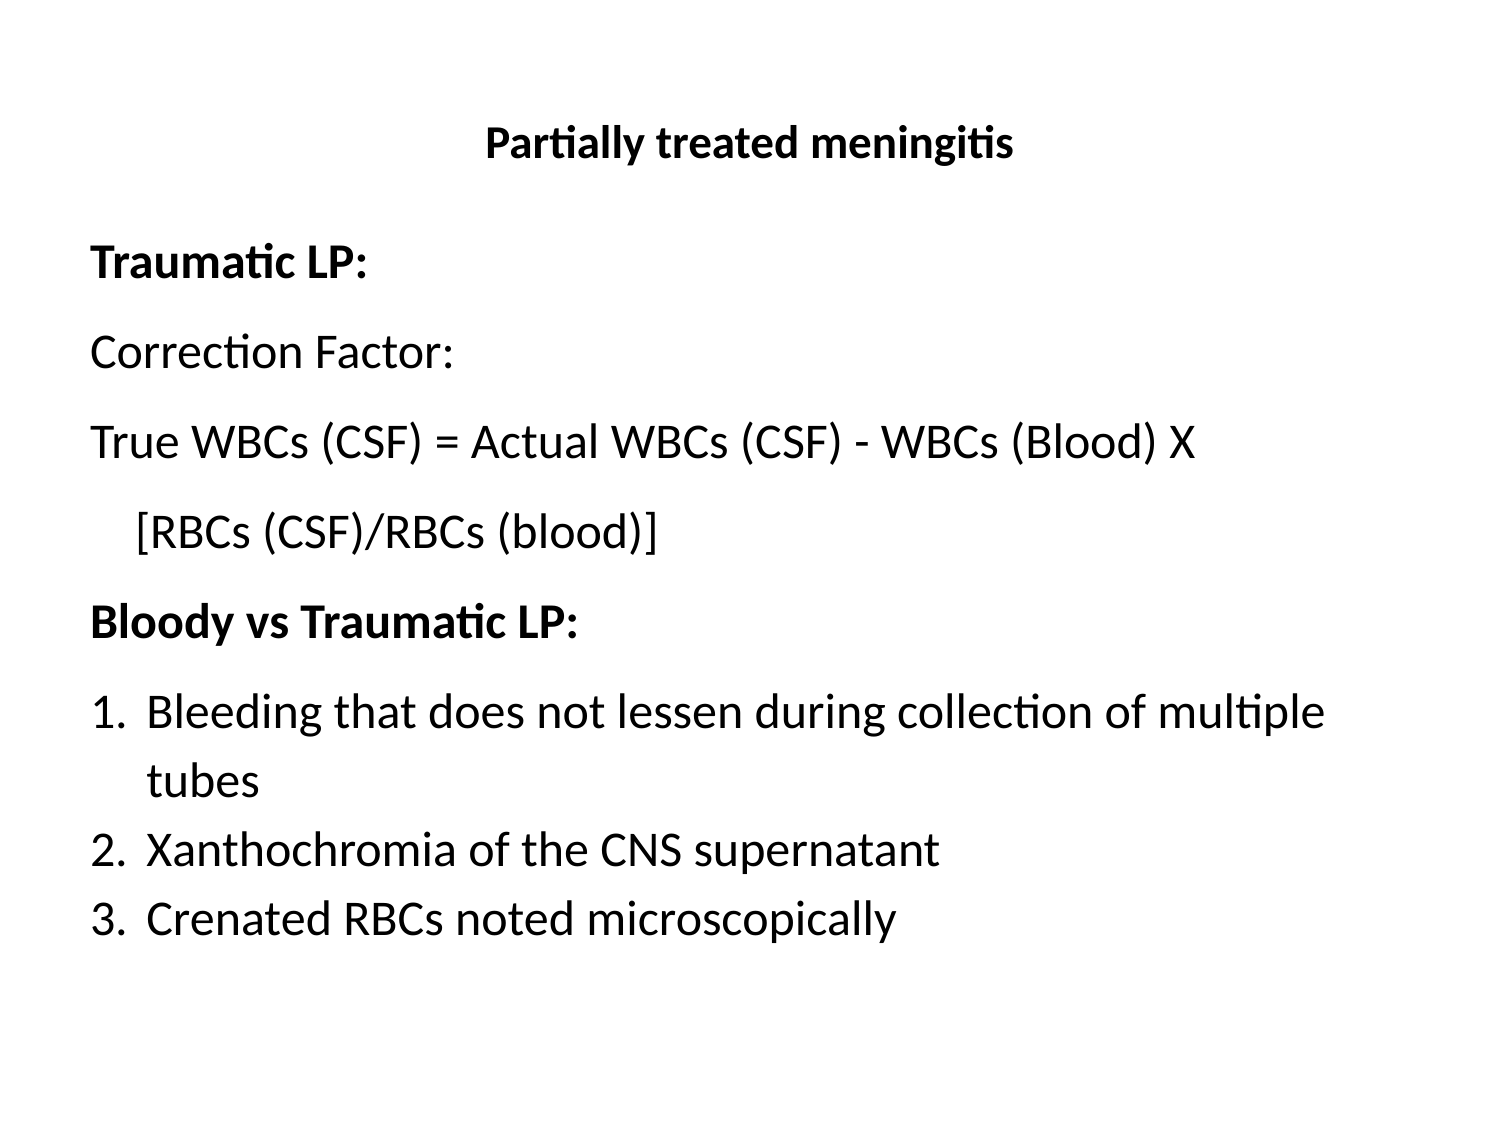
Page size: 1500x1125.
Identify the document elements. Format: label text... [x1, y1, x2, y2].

list Traumatic LP: Correction Factor: True WBCs (CSF) = Actual WBCs (CSF) - WBCs (Blood) X [RBCs (CSF)/RBCs (blood)] Bloody vs Traumatic LP: Bleeding that does not lessen during collection of multiple tubes Xanthochromia of the CNS supernatant Crenated RBCs noted microscopically [75, 212, 1425, 1005]
title Partially treated meningitis [75, 45, 1425, 212]
